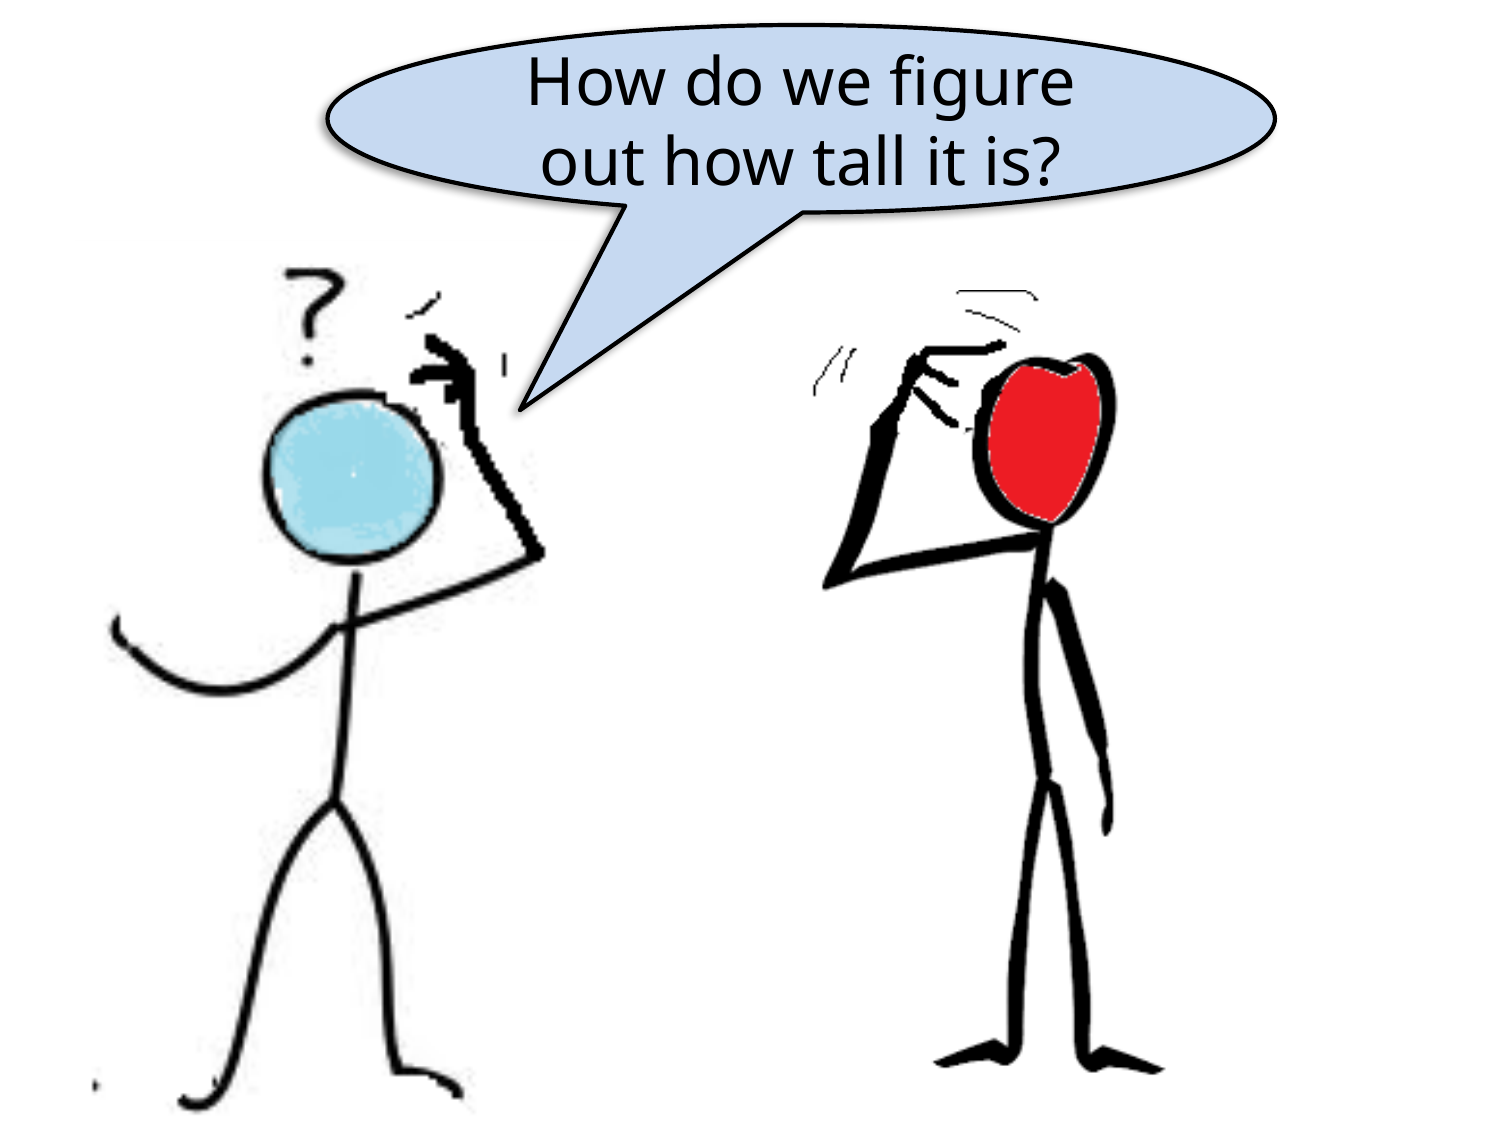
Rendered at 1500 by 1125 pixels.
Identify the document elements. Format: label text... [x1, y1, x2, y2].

picture [74, 239, 581, 1125]
picture [779, 290, 1243, 1125]
text_box How do we figure out how tall it is? [325, 22, 1278, 368]
